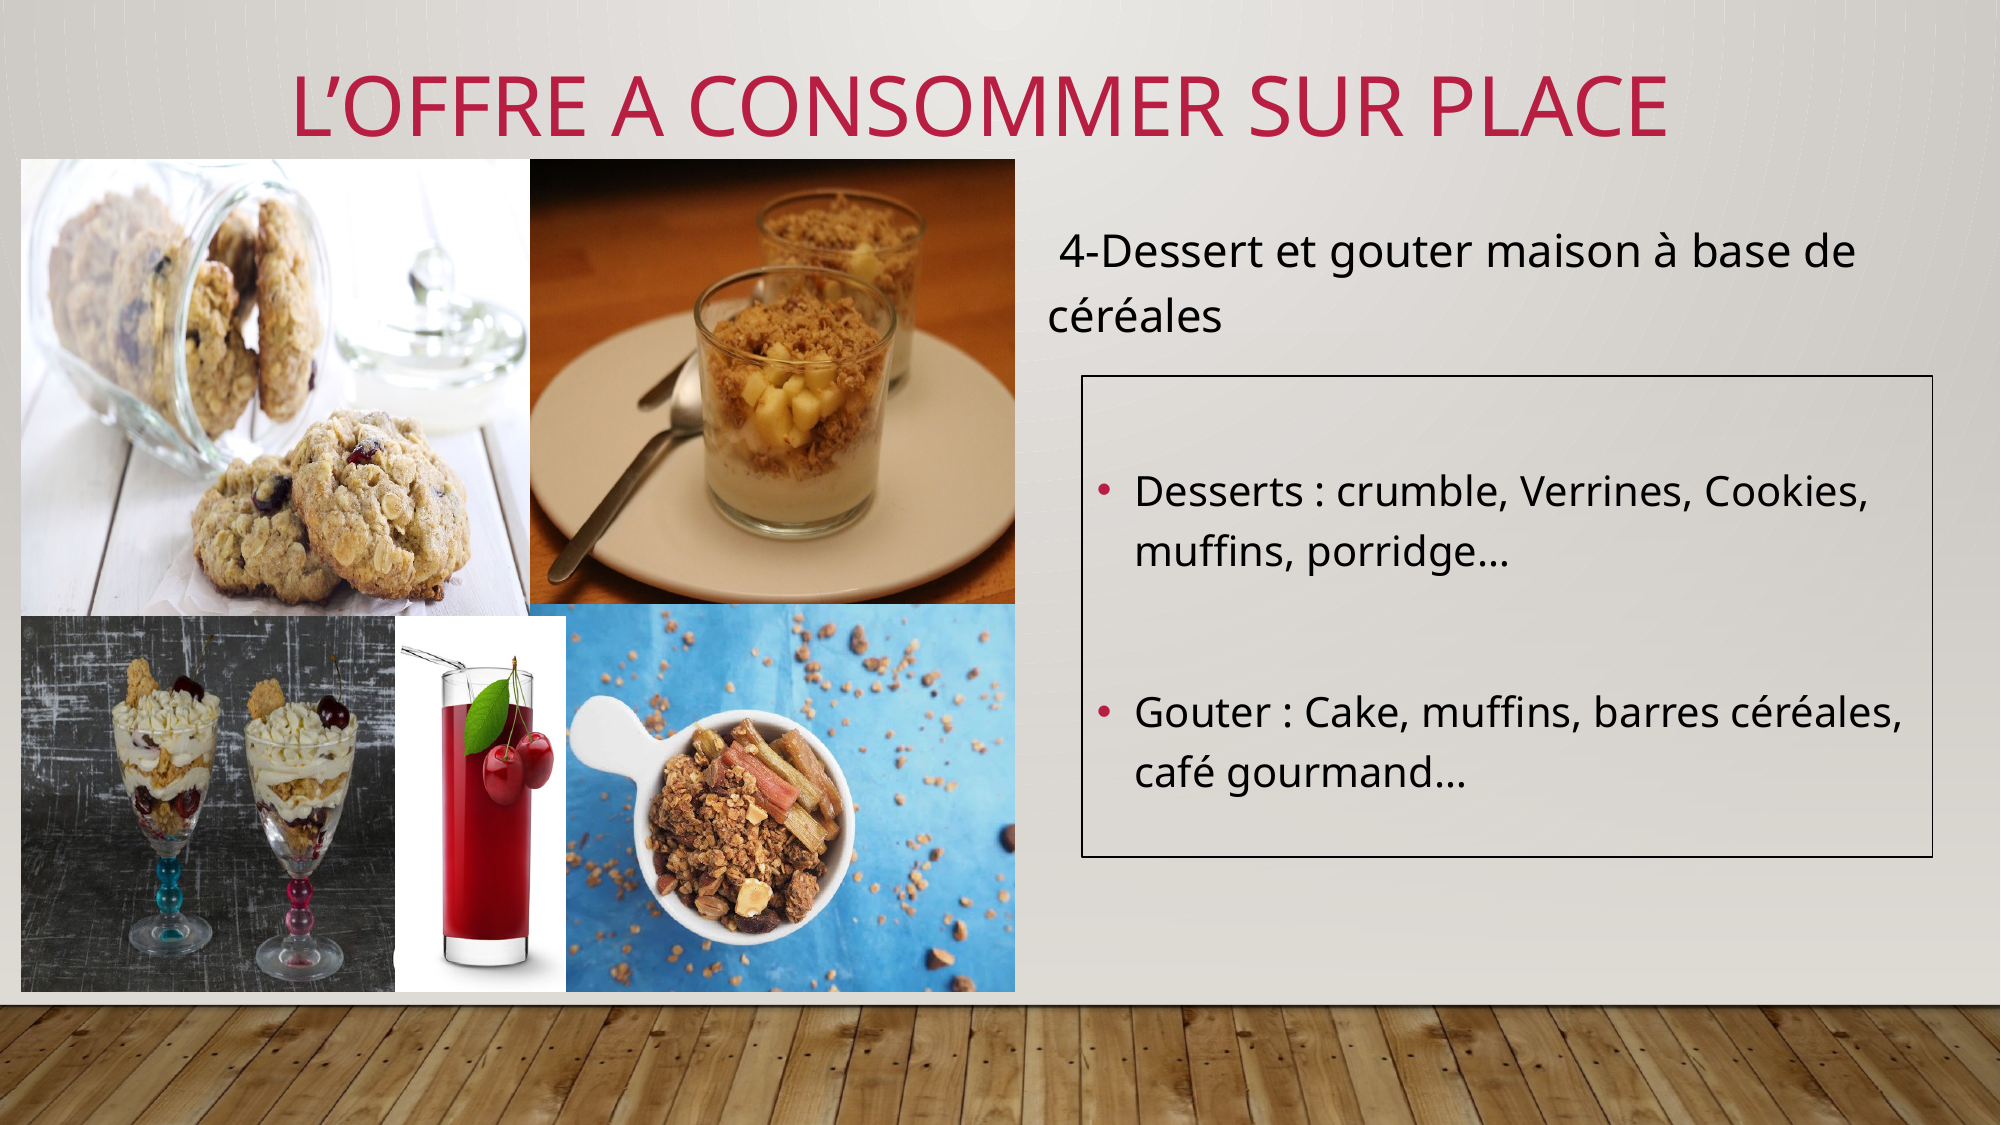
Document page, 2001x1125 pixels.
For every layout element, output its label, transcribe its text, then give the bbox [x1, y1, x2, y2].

text_box L’OFFRE a consommer sur place [0, 56, 2000, 231]
picture [21, 158, 1015, 993]
picture [0, 1005, 2000, 1125]
text_box 4-Dessert et gouter maison à base de céréales [1033, 203, 1953, 350]
text_box Desserts : crumble, Verrines, Cookies, muffins, porridge… Gouter : Cake, muffins, barres céréales, café gourmand… [1082, 376, 1933, 858]
